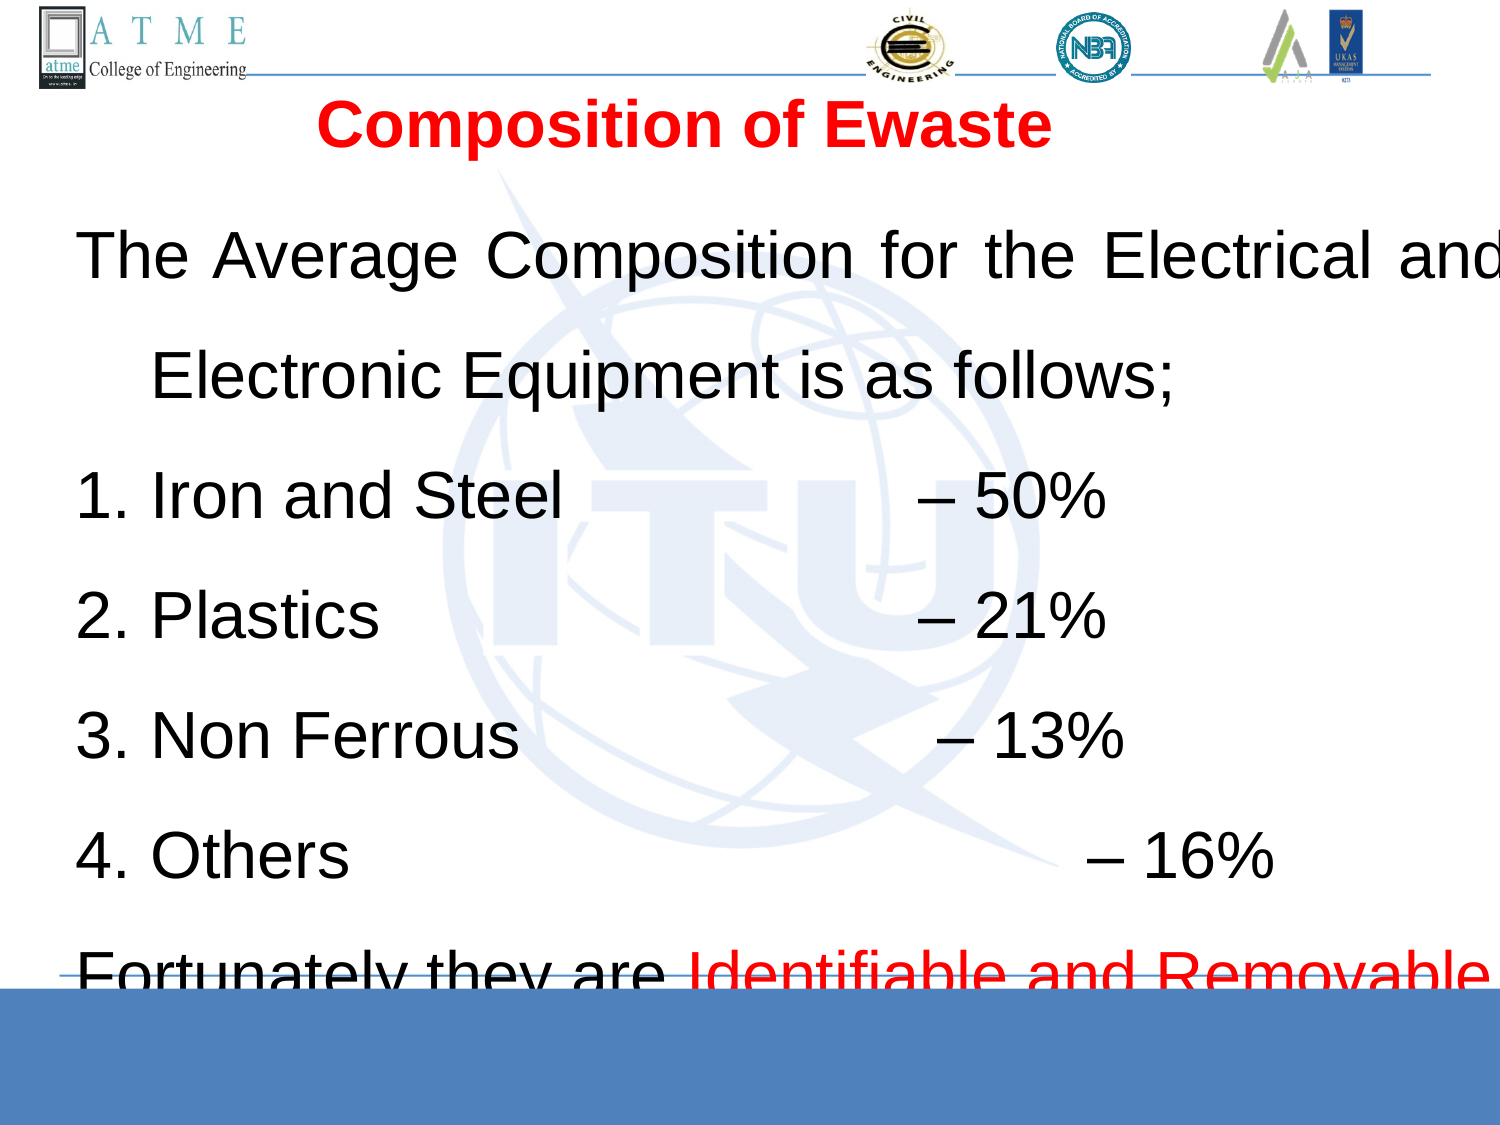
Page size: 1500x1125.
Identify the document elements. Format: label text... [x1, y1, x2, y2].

text_box The Average Composition for the Electrical and Electronic Equipment is as follows; Iron and Steel – 50% Plastics – 21% Non Ferrous – 13% Others – 16% Fortunately they are Identifiable and Removable [60, 164, 1500, 969]
picture [1096, 50, 1132, 84]
text_box [0, 988, 1500, 1125]
picture [0, 0, 1500, 988]
text_box Composition of Ewaste [60, 43, 1273, 164]
